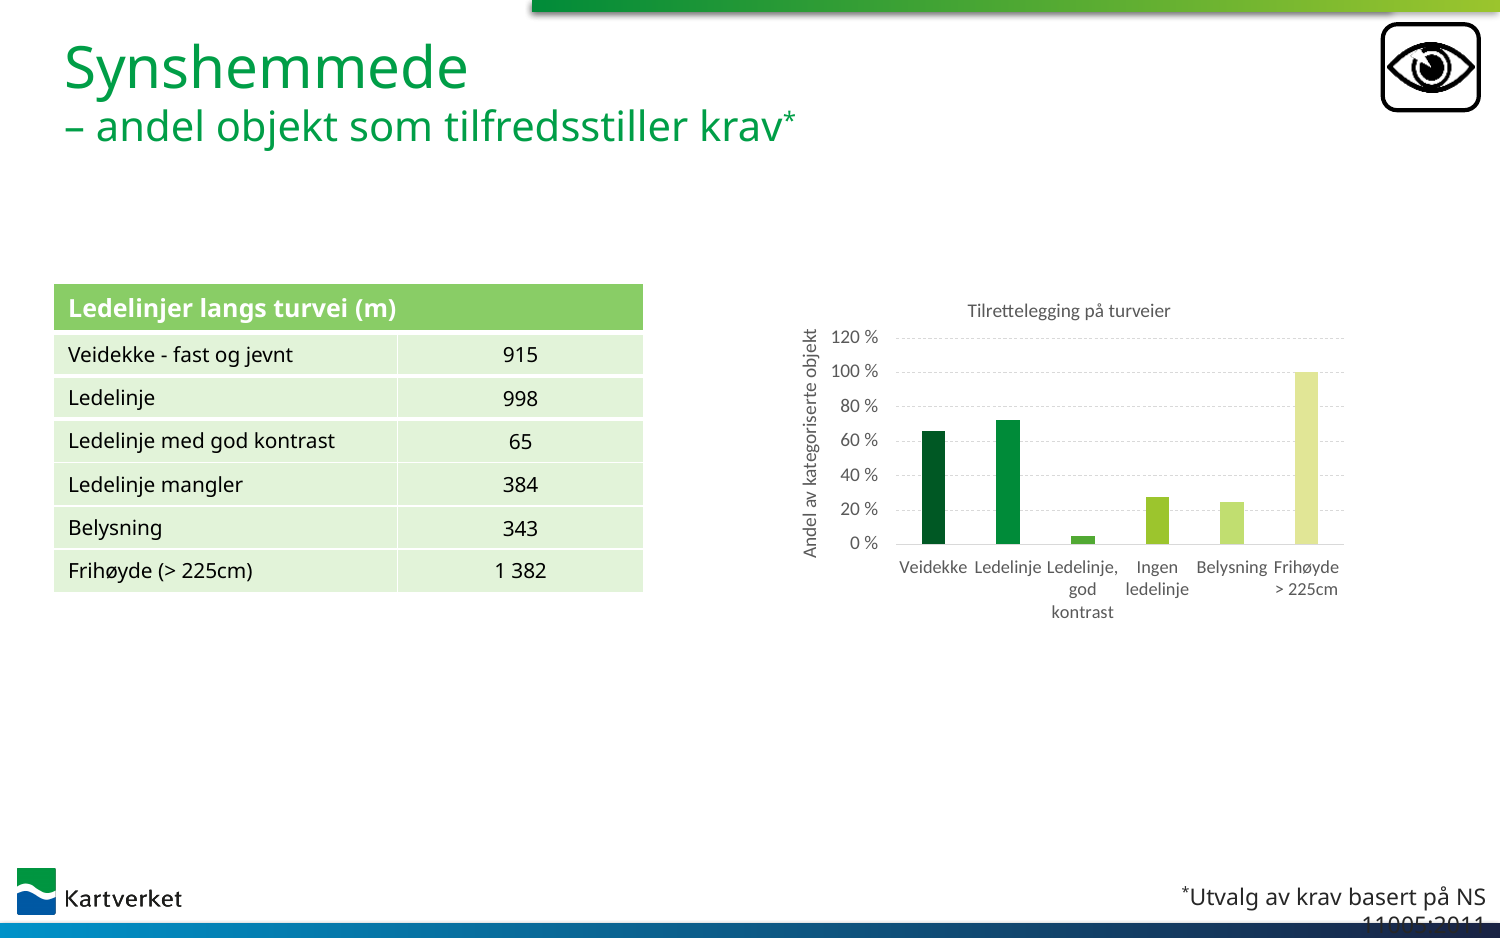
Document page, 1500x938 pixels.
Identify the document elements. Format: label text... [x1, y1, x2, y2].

table_cell 343 [398, 507, 643, 548]
table_header Ledelinjer langs turvei (m) [54, 284, 643, 330]
text_box Synshemmede – andel objekt som tilfredsstiller krav* [49, 24, 1431, 158]
table_cell Ledelinje [54, 378, 397, 417]
table_cell Belysning [54, 507, 397, 548]
table_cell Veidekke - fast og jevnt [54, 335, 397, 374]
table_cell 65 [398, 421, 643, 462]
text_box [1382, 24, 1480, 111]
table_cell 915 [398, 335, 643, 374]
table_cell Ledelinje mangler [54, 463, 397, 505]
picture [791, 291, 1348, 630]
text_box *Utvalg av krav basert på NS 11005:2011 [1068, 873, 1500, 938]
table_cell 384 [398, 463, 643, 505]
table_cell 998 [398, 378, 643, 417]
table_cell Ledelinje med god kontrast [54, 421, 397, 462]
table_cell 1 382 [398, 550, 643, 592]
table_cell Frihøyde (> 225cm) [54, 550, 397, 592]
